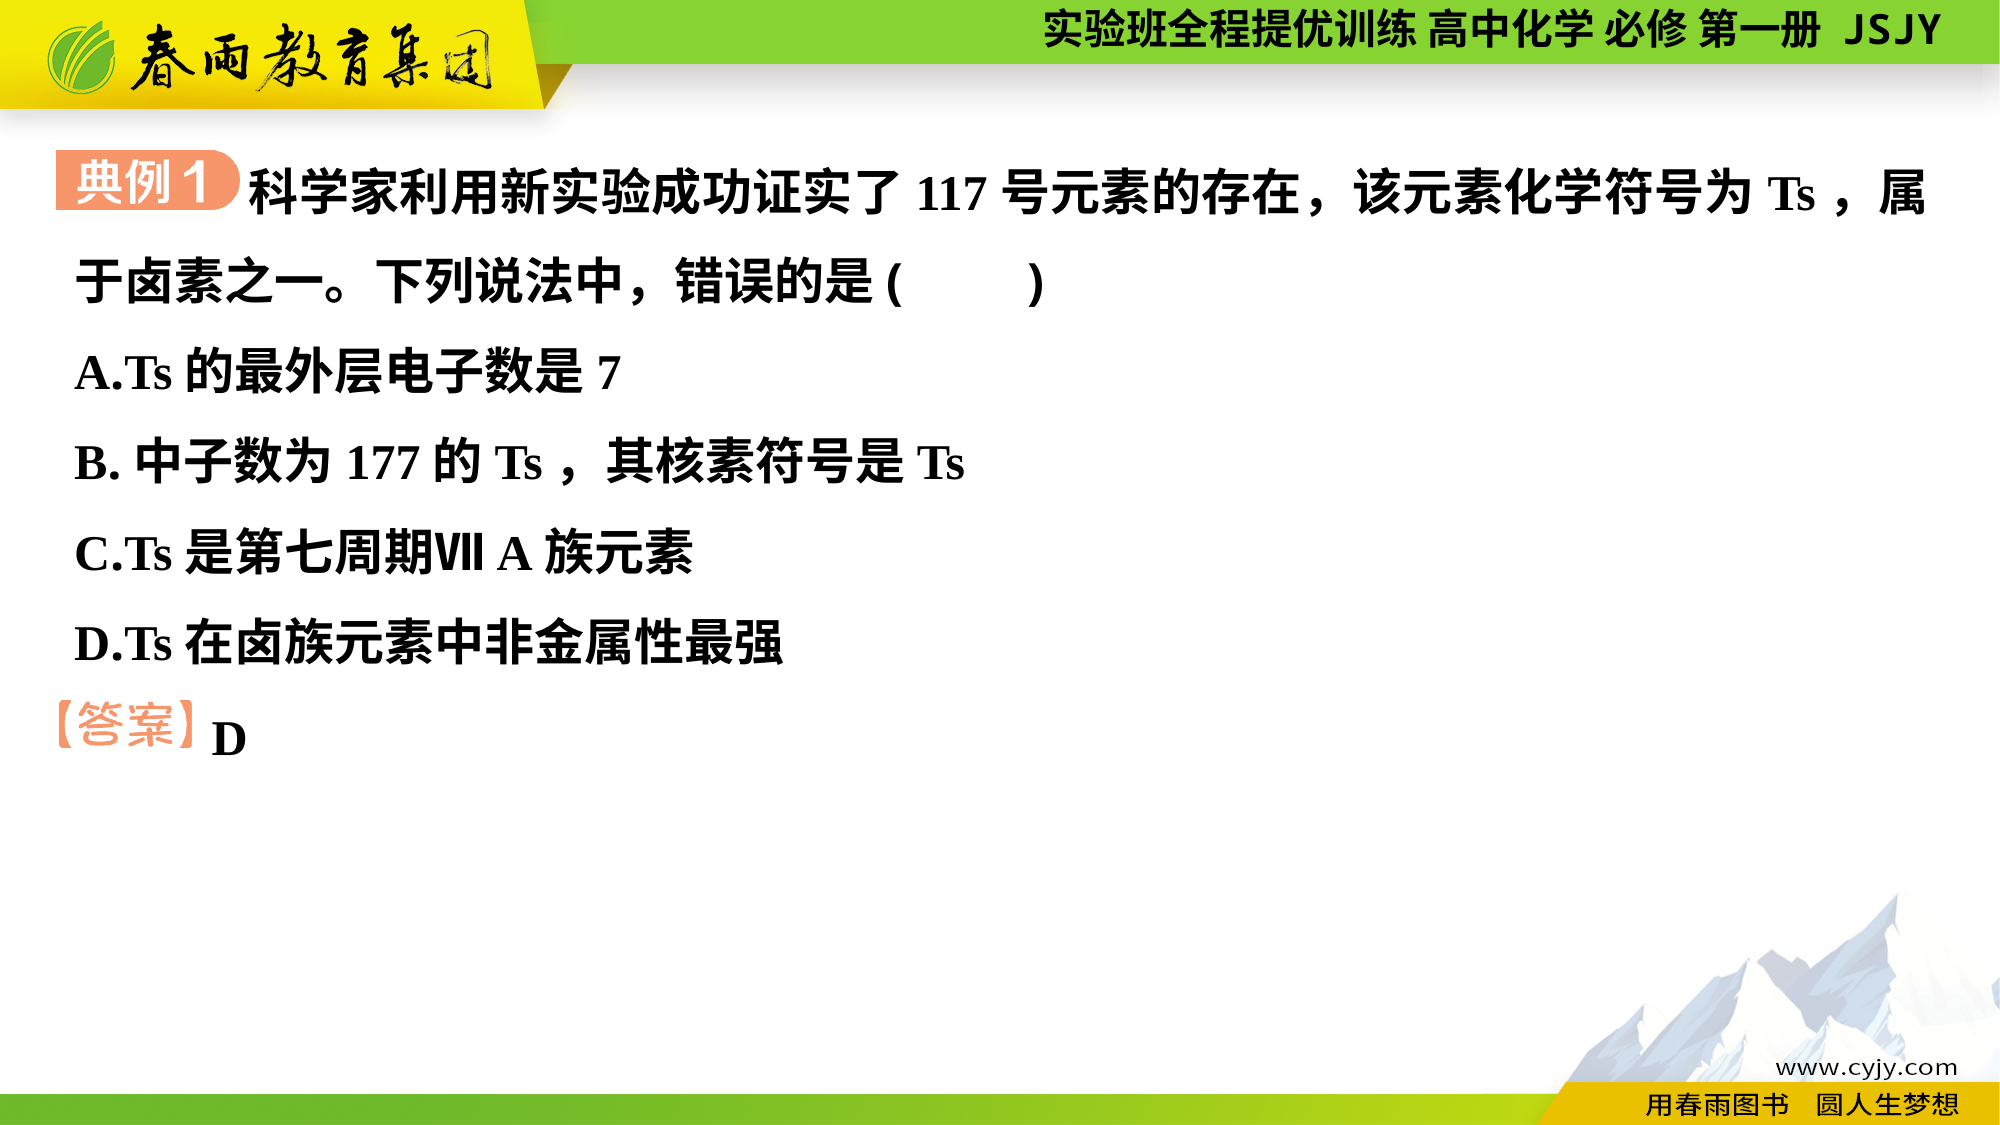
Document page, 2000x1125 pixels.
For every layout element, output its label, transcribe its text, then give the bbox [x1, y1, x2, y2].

picture [0, 0, 2000, 1125]
text_box D [59, 668, 1944, 774]
